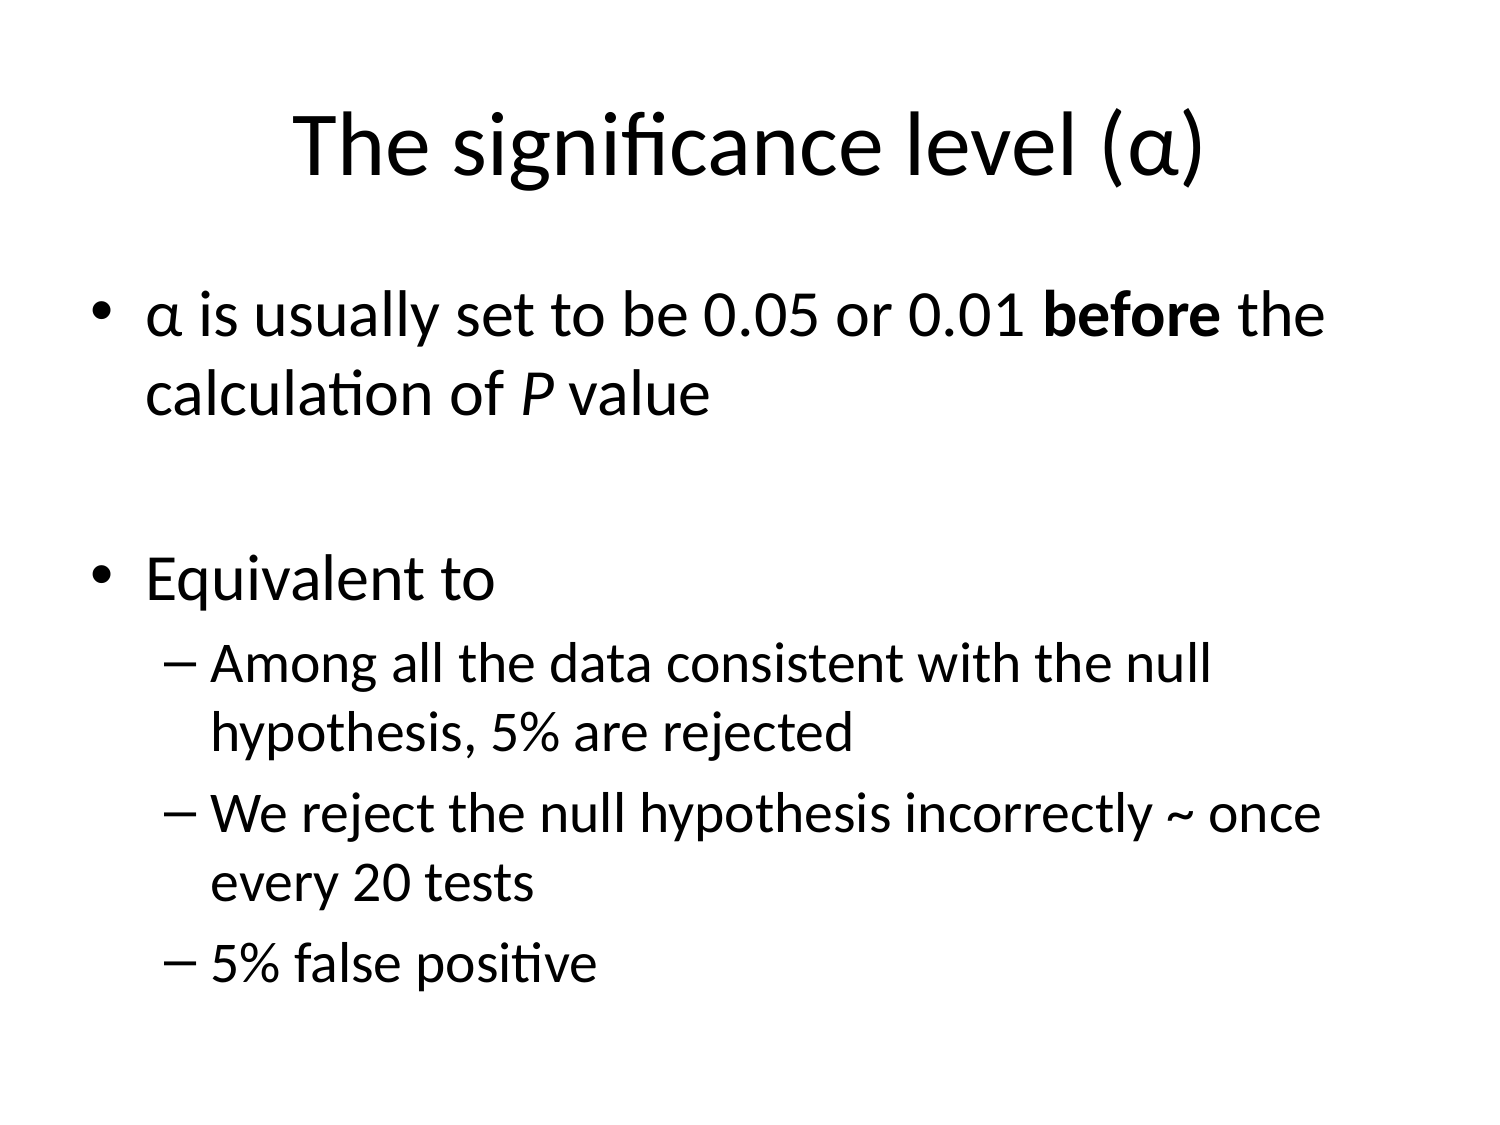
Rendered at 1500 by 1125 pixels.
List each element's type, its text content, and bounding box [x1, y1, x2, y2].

title The significance level (α) [75, 45, 1425, 233]
list α is usually set to be 0.05 or 0.01 before the calculation of P value Equivalent to Among all the data consistent with the null hypothesis, 5% are rejected We reject the null hypothesis incorrectly ~ once every 20 tests 5% false positive [75, 262, 1425, 1005]
